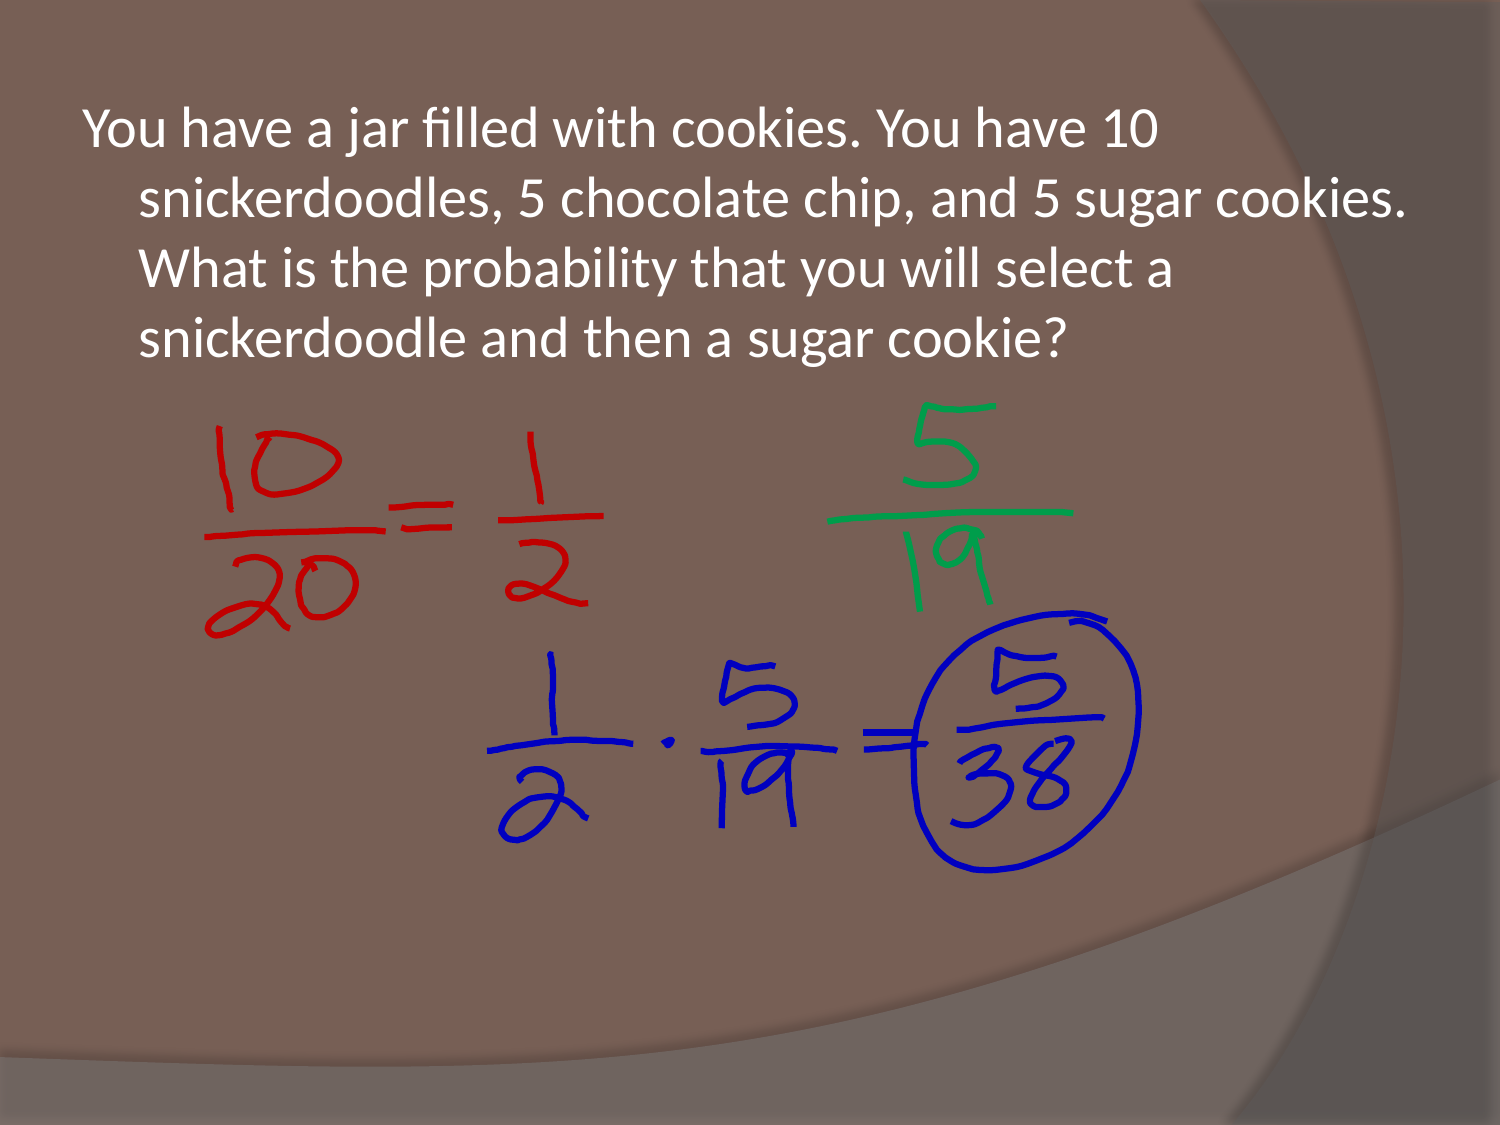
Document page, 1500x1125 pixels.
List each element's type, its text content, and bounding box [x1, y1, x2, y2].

text_box [721, 662, 796, 728]
text_box [912, 612, 1140, 872]
text_box [204, 529, 386, 538]
text_box [297, 557, 357, 619]
title You have a jar filled with cookies. You have 10 snickerdoodles, 5 chocolate chip, and 5 sugar cookies. What is the probability that you will select a snickerdoodle and then a sugar cookie? [75, 45, 1425, 413]
text_box [400, 526, 452, 531]
text_box [388, 503, 454, 509]
text_box [743, 749, 795, 827]
text_box [863, 744, 913, 751]
text_box [827, 511, 1074, 523]
text_box [529, 431, 542, 504]
text_box [662, 739, 673, 746]
text_box [700, 745, 838, 753]
text_box [487, 738, 634, 752]
text_box [253, 432, 340, 496]
text_box [934, 526, 992, 605]
text_box [498, 515, 604, 521]
text_box [719, 760, 724, 829]
text_box [549, 653, 556, 736]
text_box [903, 404, 997, 486]
text_box [507, 541, 589, 605]
text_box [217, 425, 233, 511]
text_box [206, 556, 291, 637]
text_box [905, 531, 921, 612]
text_box [500, 768, 589, 842]
